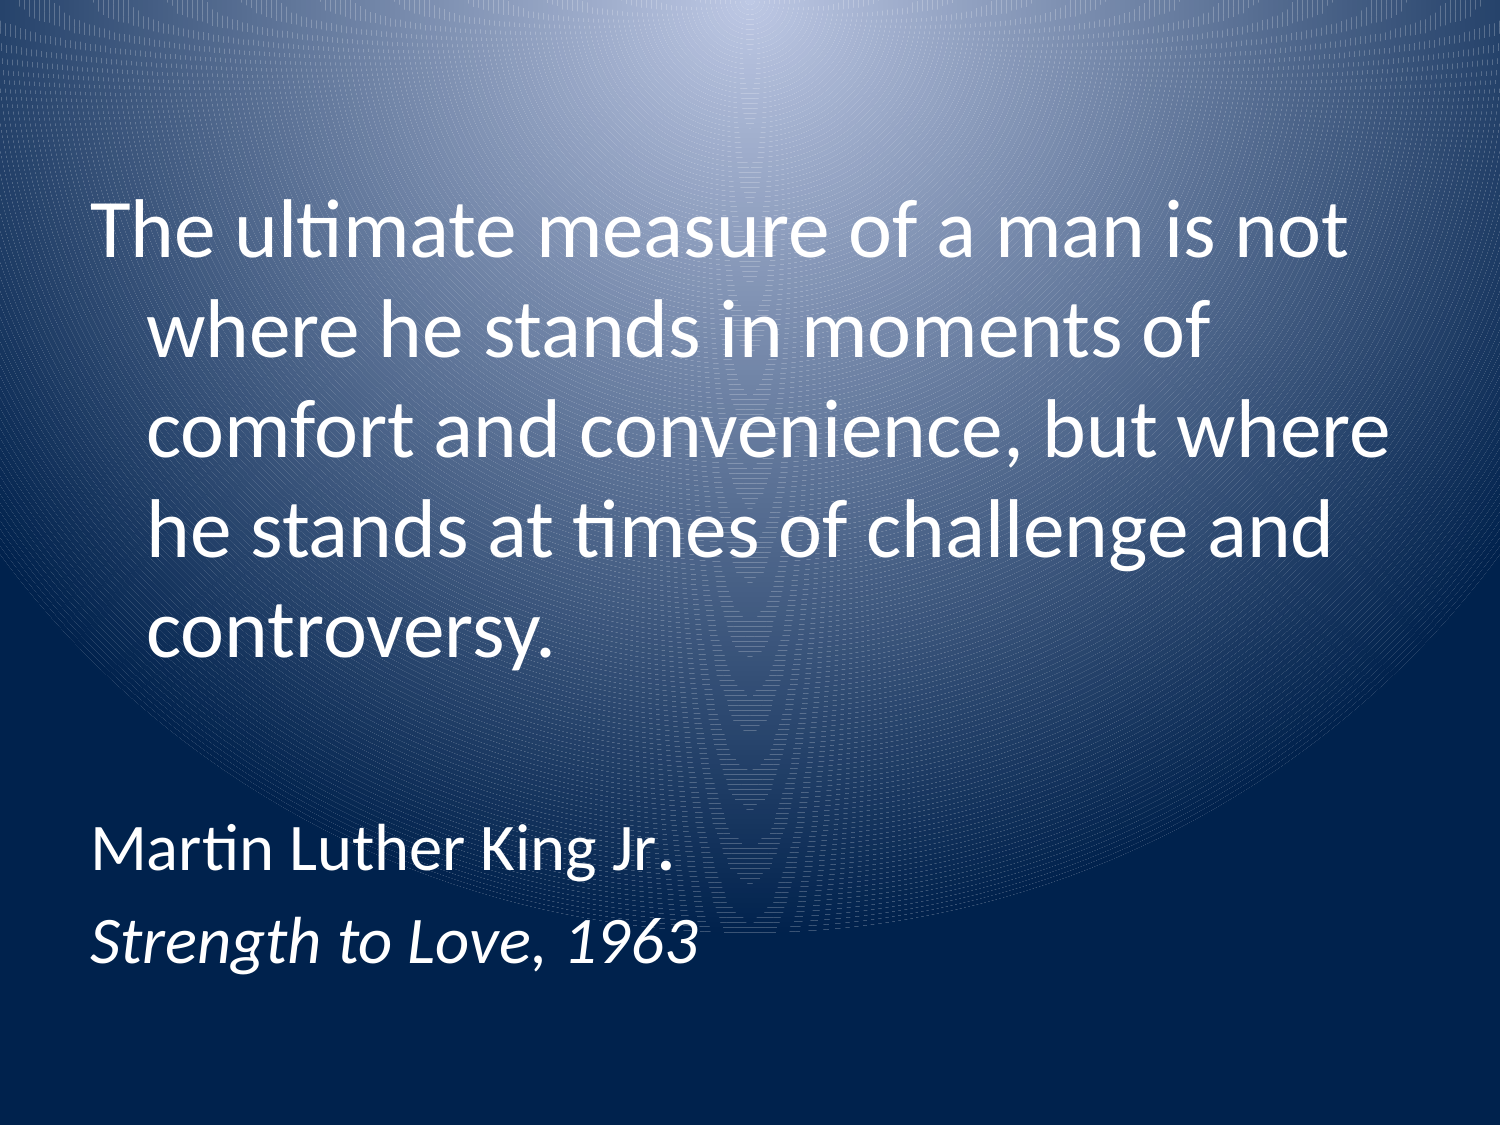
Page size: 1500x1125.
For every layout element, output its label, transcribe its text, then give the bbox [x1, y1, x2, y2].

list The ultimate measure of a man is not where he stands in moments of comfort and convenience, but where he stands at times of challenge and controversy. Martin Luther King Jr. Strength to Love, 1963 [75, 50, 1425, 1005]
